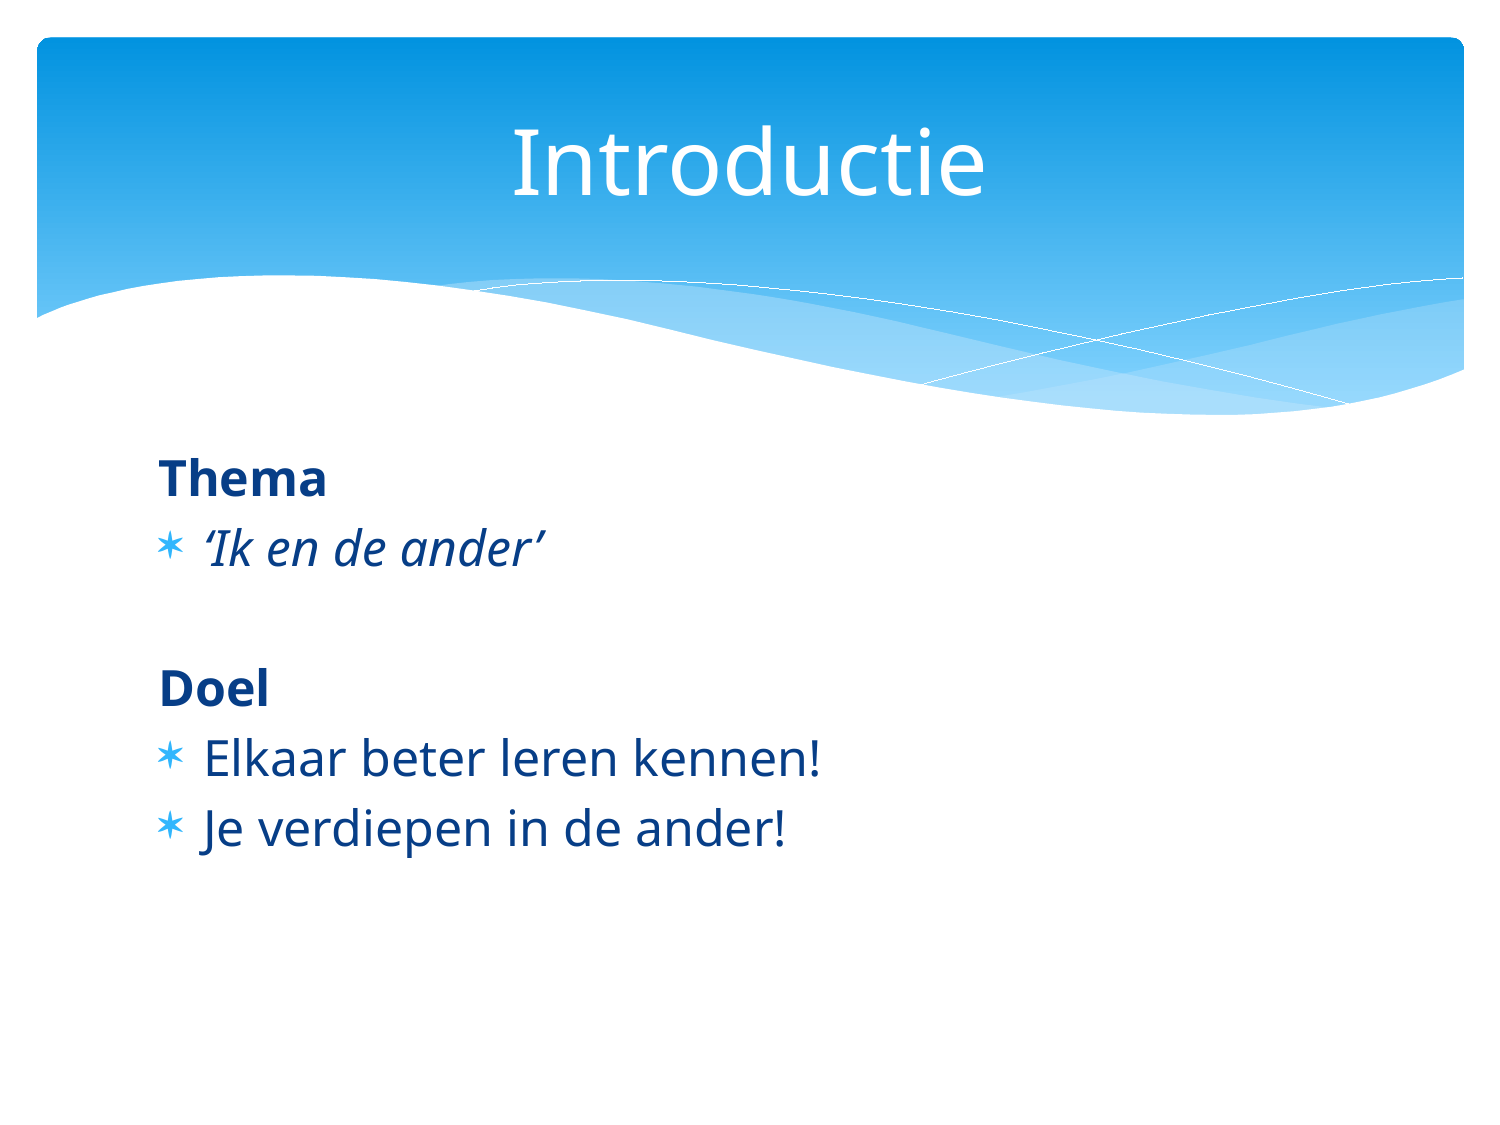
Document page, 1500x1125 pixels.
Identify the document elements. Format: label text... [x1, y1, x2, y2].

title Introductie [75, 55, 1425, 261]
list Thema ‘Ik en de ander’ Doel Elkaar beter leren kennen! Je verdiepen in de ander! [143, 438, 1359, 1005]
